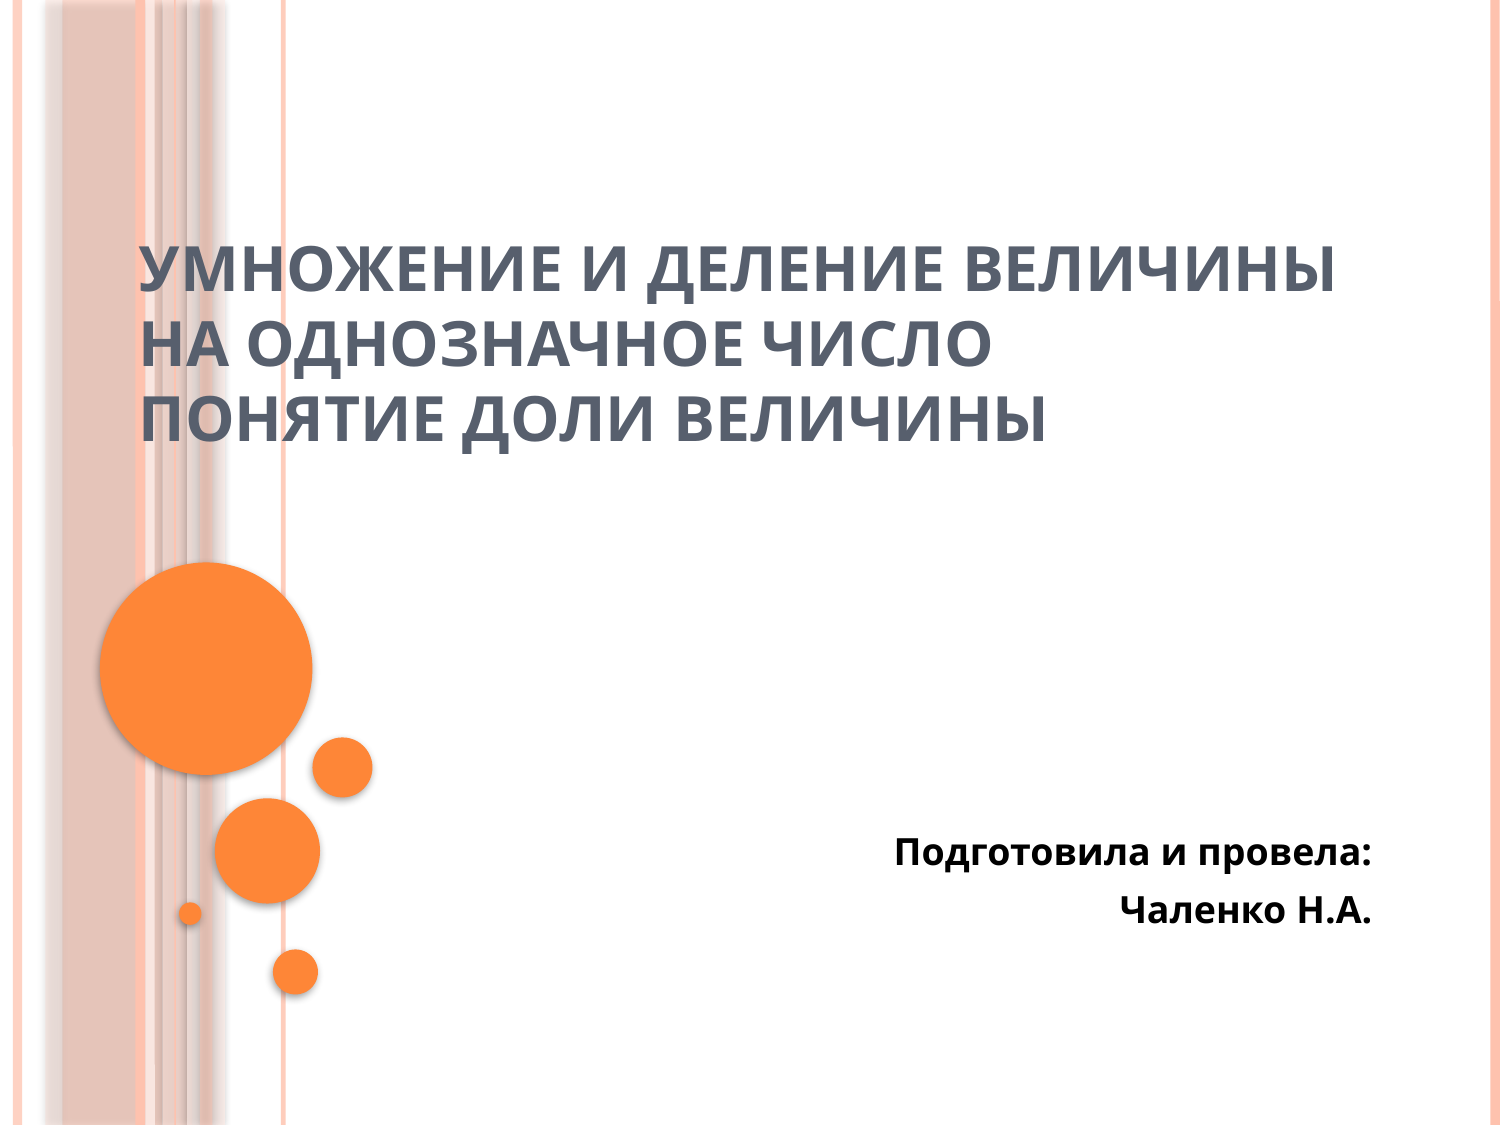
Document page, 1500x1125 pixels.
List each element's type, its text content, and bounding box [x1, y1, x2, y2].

subtitle Подготовила и провела: Чаленко Н.А. [375, 820, 1388, 1046]
title Умножение и деление величины на однозначное число Понятие доли величины [123, 219, 1399, 461]
